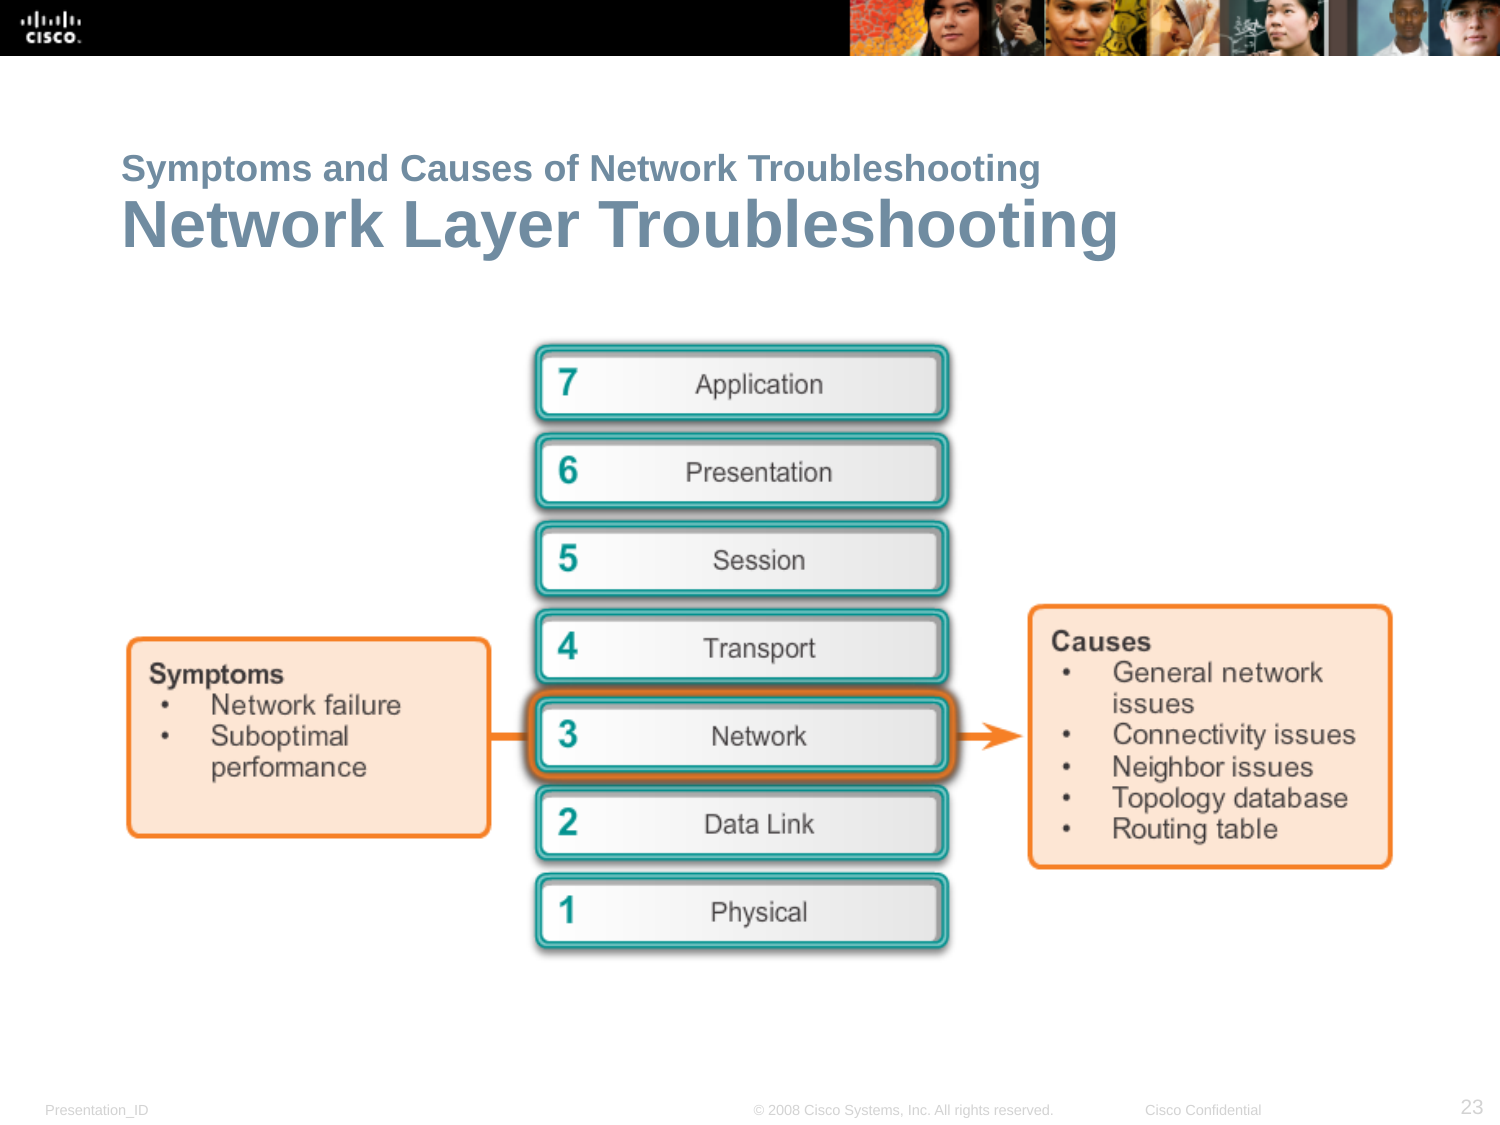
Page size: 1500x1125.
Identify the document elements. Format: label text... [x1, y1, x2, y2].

title Symptoms and Causes of Network Troubleshooting Network Layer Troubleshooting [107, 130, 1444, 269]
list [107, 292, 1411, 1006]
picture [0, 0, 1500, 56]
